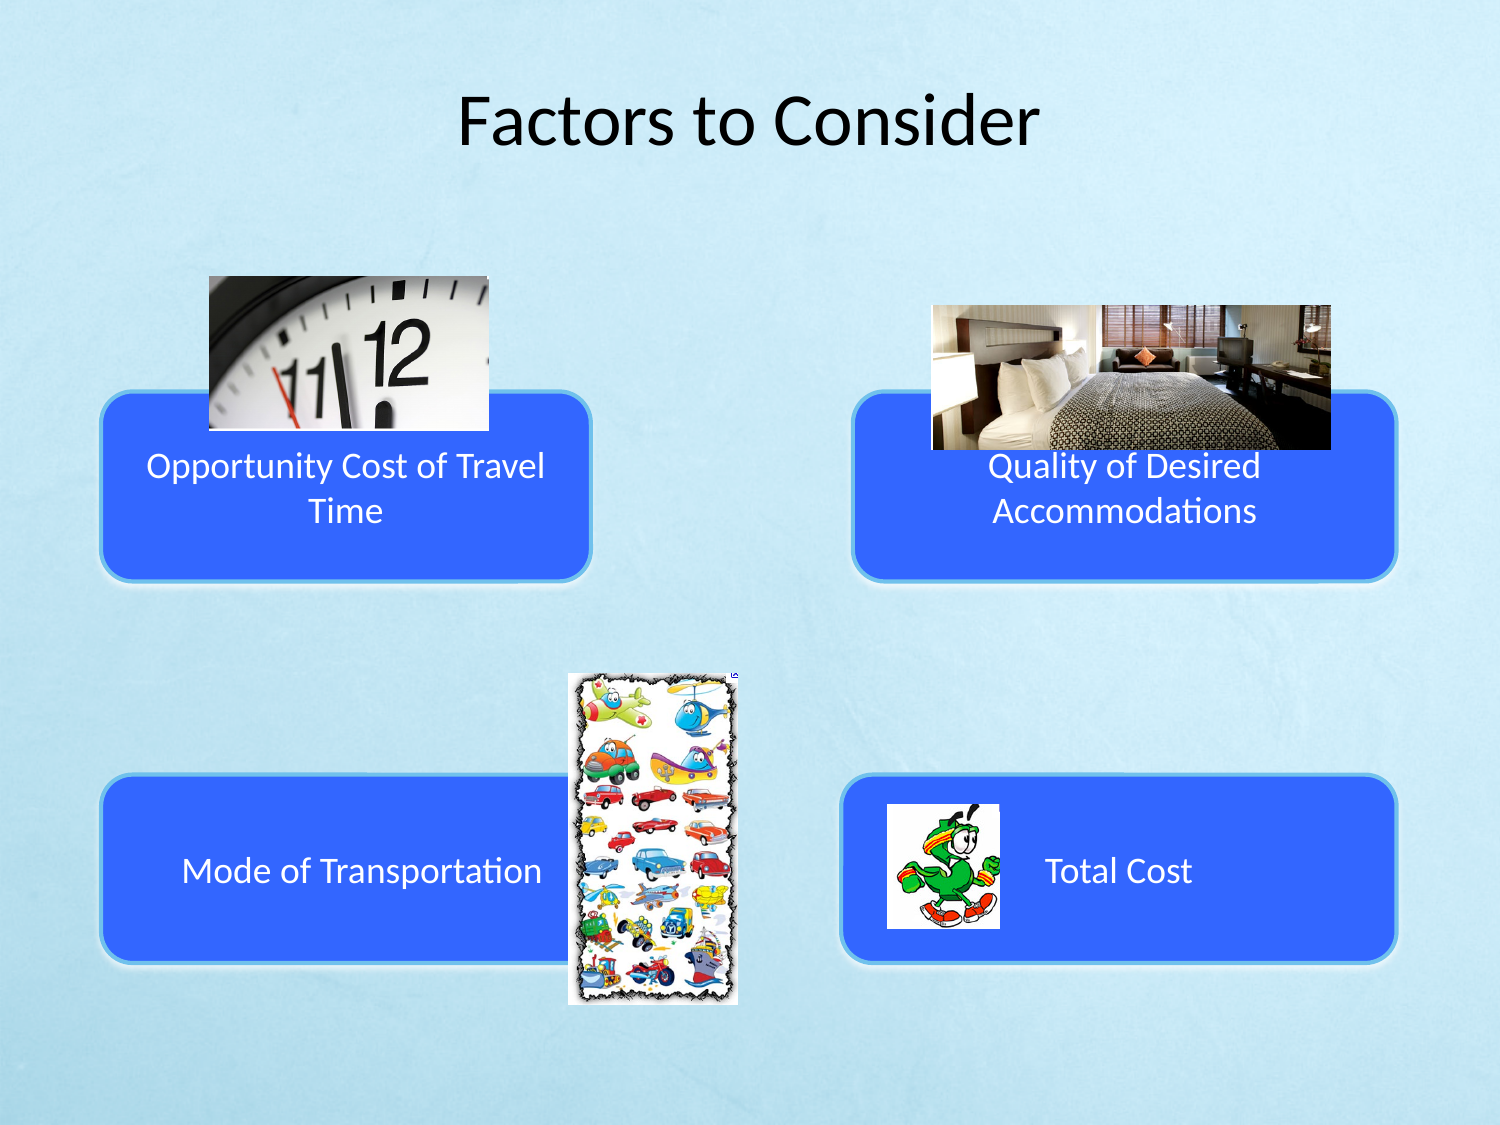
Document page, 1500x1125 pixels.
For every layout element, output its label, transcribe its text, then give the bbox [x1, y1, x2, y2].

picture [207, 275, 491, 432]
picture [886, 802, 1001, 930]
text_box Quality of Desired Accommodations [850, 389, 1399, 584]
text_box Total Cost [839, 772, 1399, 966]
picture [567, 671, 740, 1006]
text_box Factors to Consider [81, 15, 1419, 168]
text_box Mode of Transportation [98, 772, 561, 966]
picture [930, 304, 1332, 452]
text_box Opportunity Cost of Travel Time [98, 389, 594, 584]
